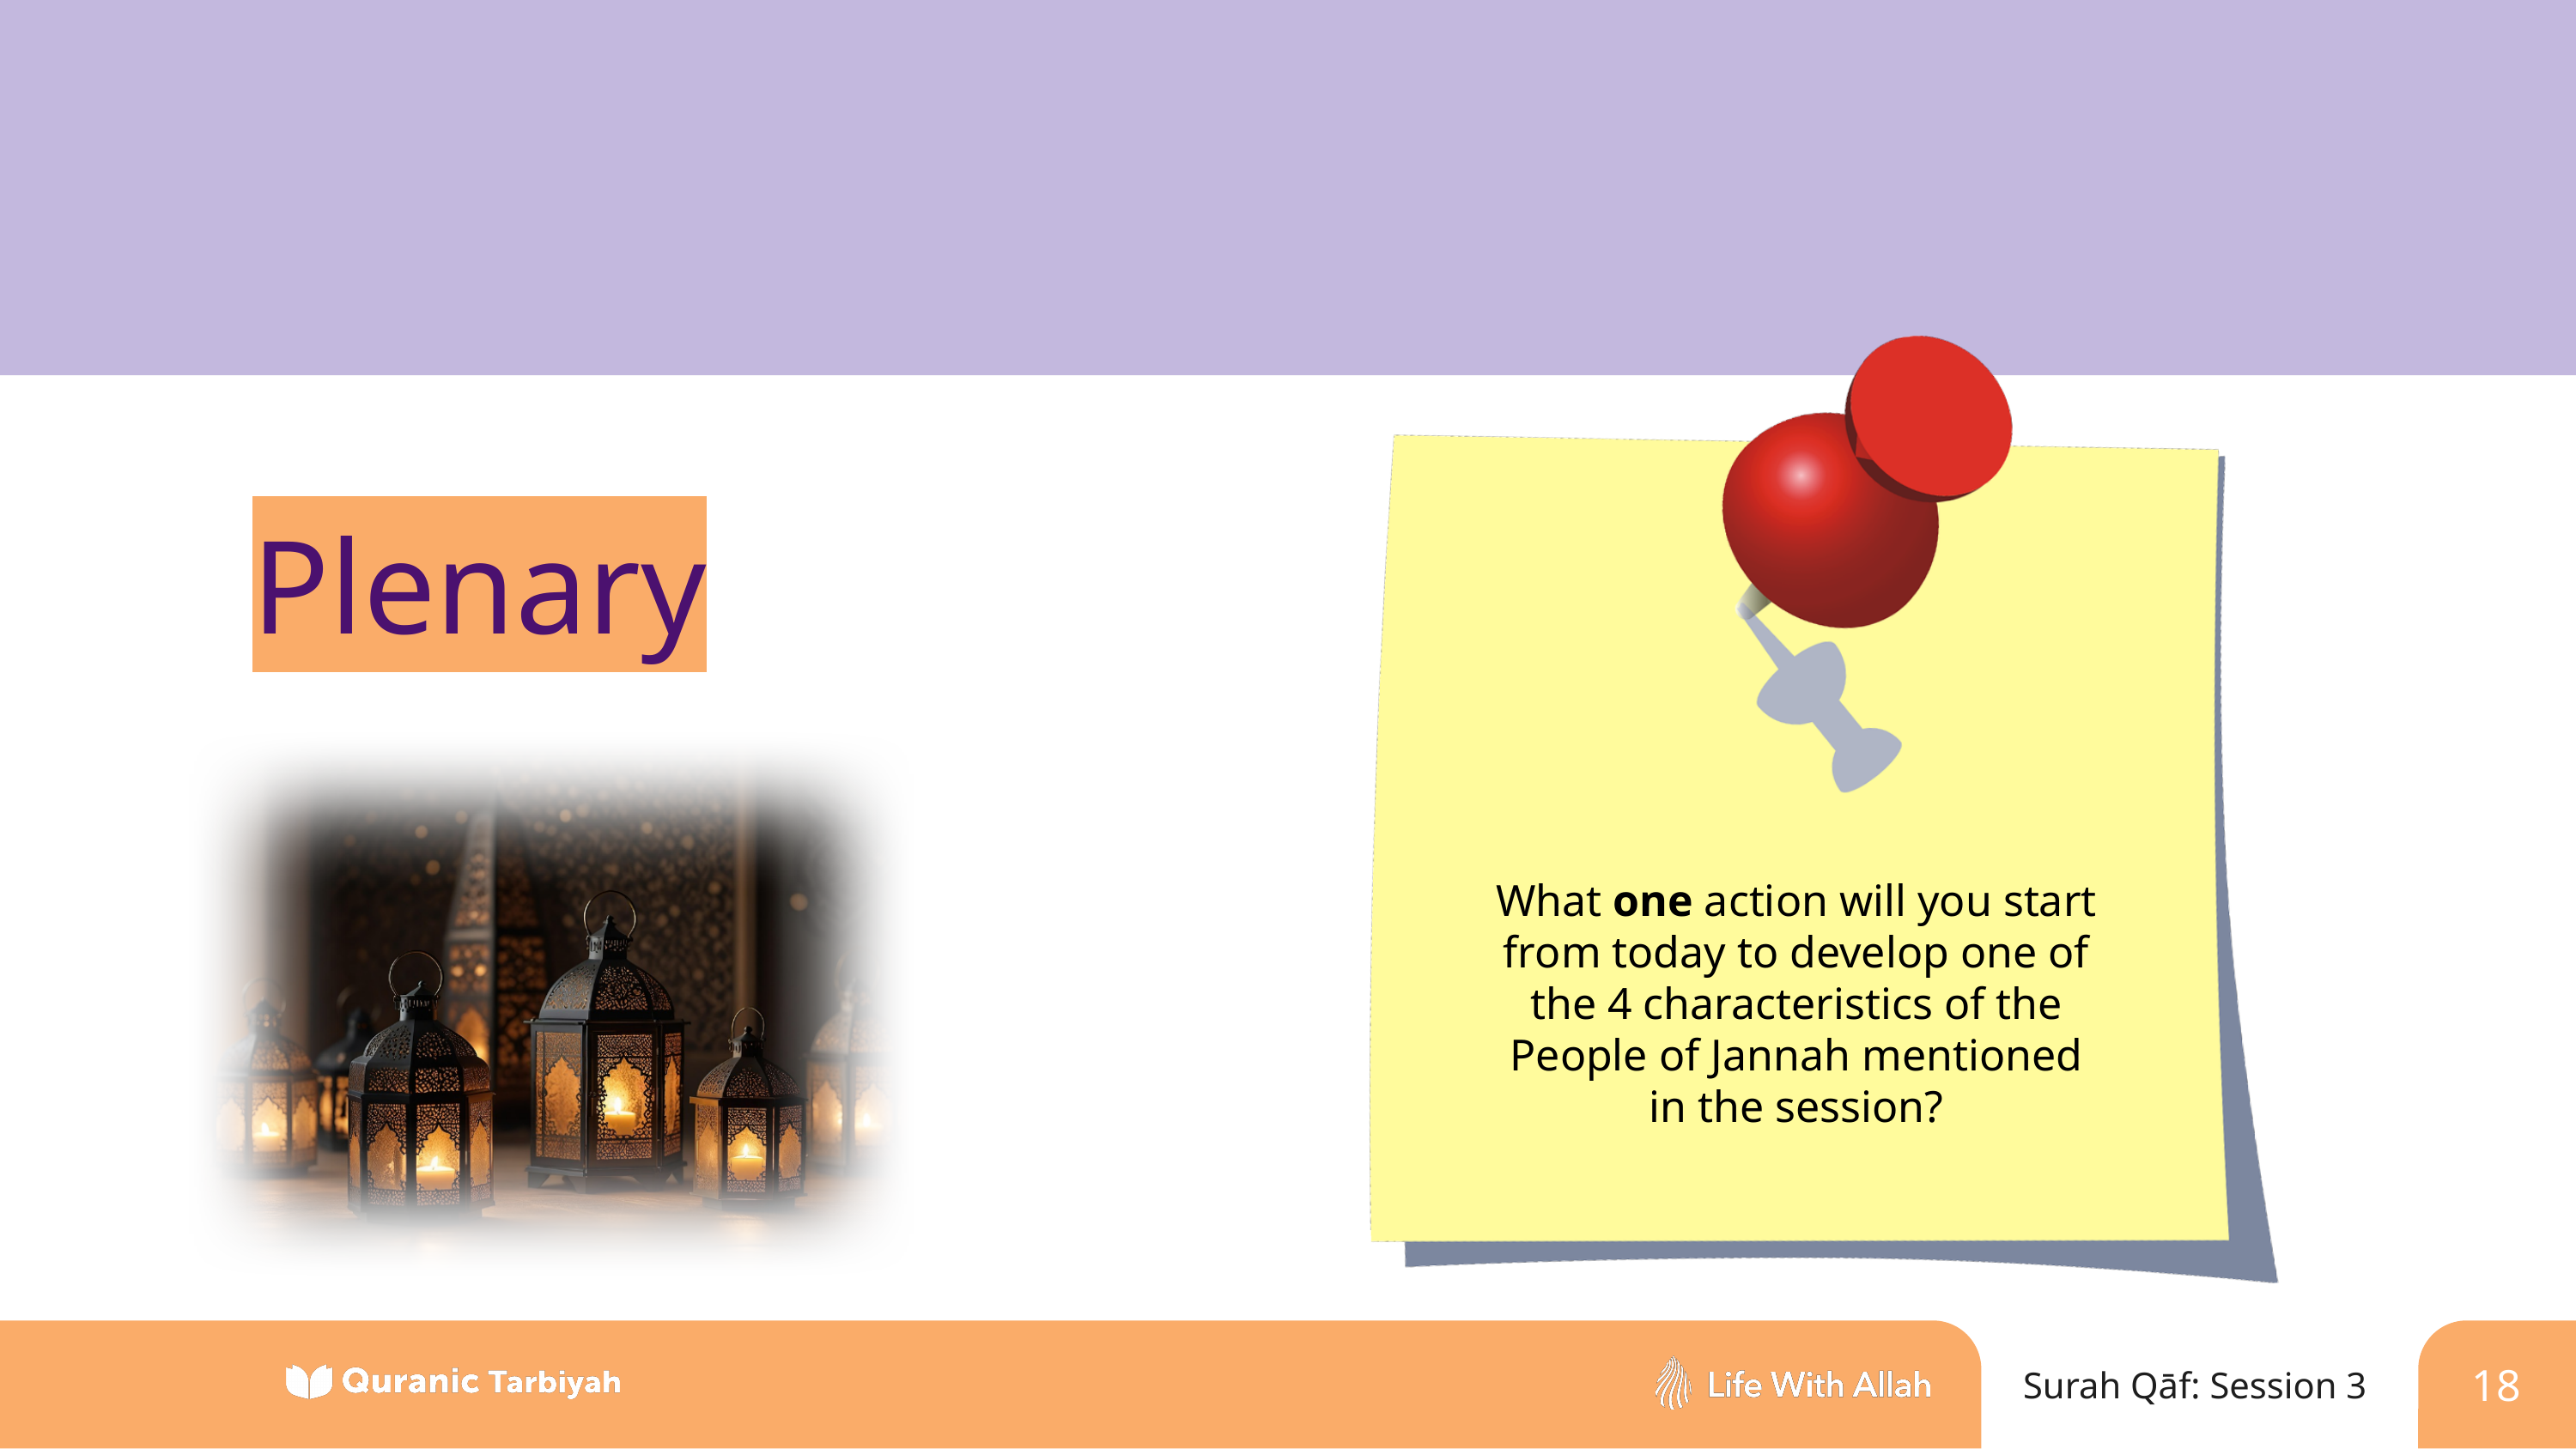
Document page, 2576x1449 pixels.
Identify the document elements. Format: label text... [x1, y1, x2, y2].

picture [186, 730, 917, 1278]
text_box [0, 0, 2576, 377]
text_box Plenary [239, 499, 1242, 667]
picture [1334, 349, 2259, 1326]
picture [286, 1364, 620, 1399]
picture [1656, 1355, 1930, 1410]
